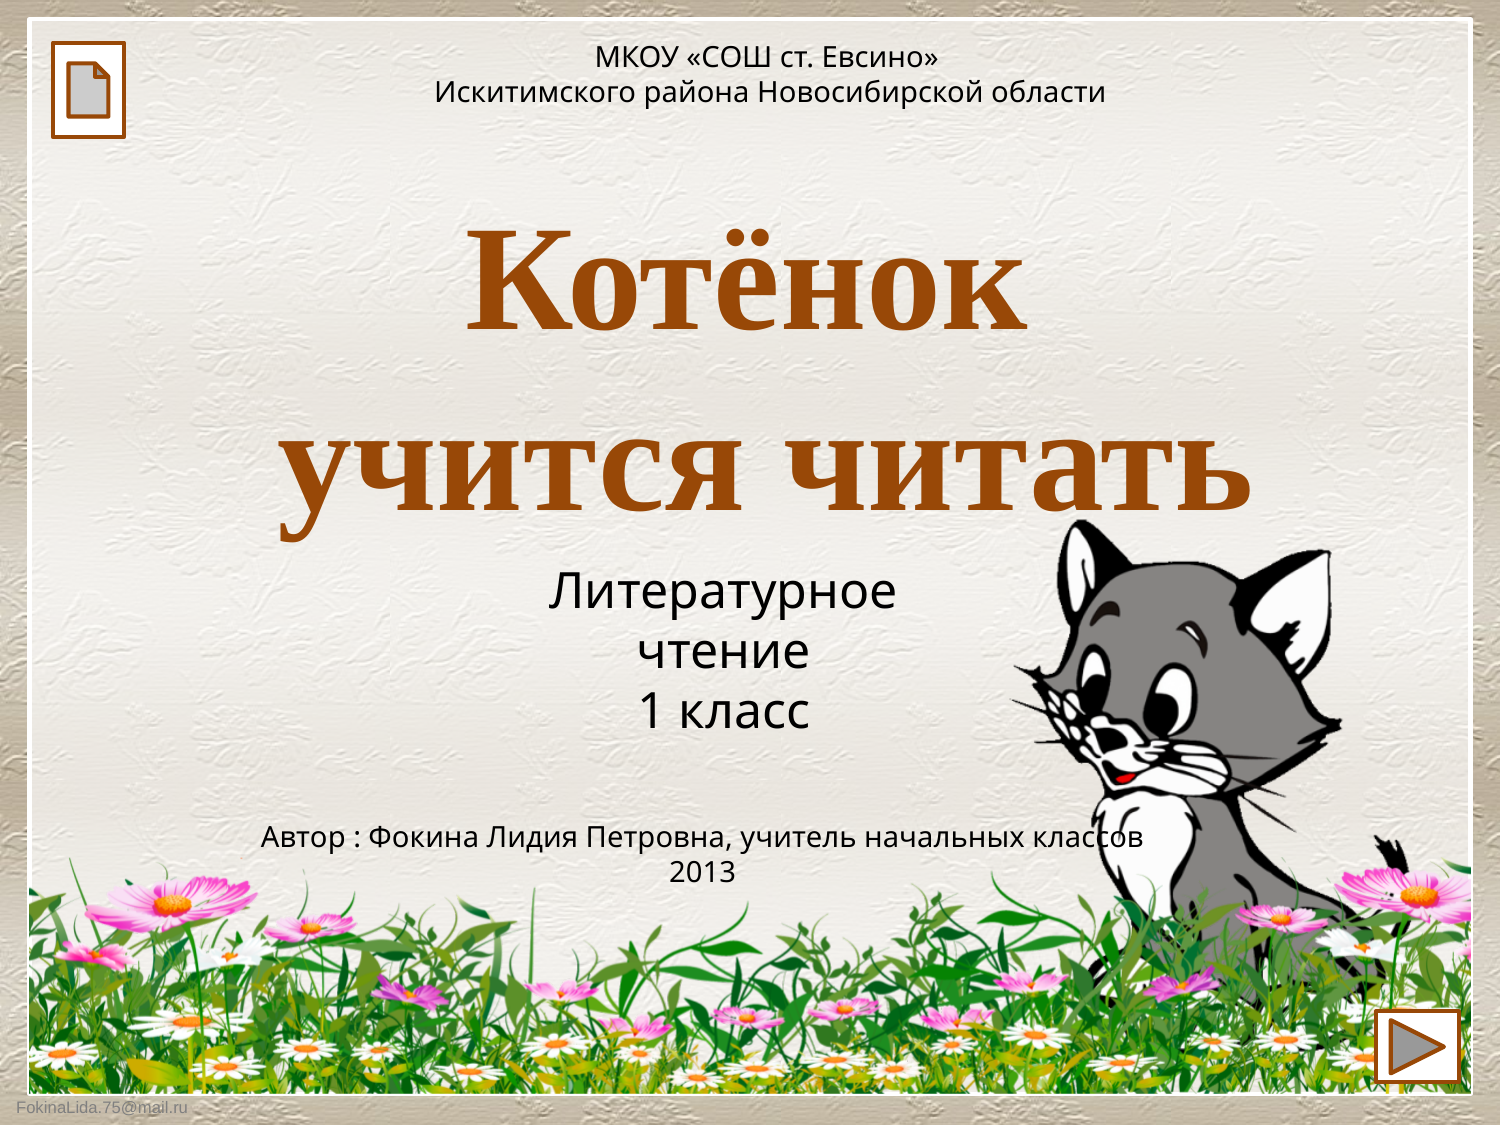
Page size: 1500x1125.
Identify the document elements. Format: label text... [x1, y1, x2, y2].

text_box Литературное чтение 1 класс [496, 550, 952, 746]
text_box Автор : Фокина Лидия Петровна, учитель начальных классов 2013 [242, 810, 1164, 896]
text_box Котёнок учится читать [147, 172, 1347, 548]
picture [0, 0, 1500, 1125]
text_box [1374, 1009, 1461, 1084]
text_box МКОУ «СОШ ст. Евсино» Искитимского района Новосибирской области [395, 30, 1146, 116]
text_box [51, 41, 126, 139]
